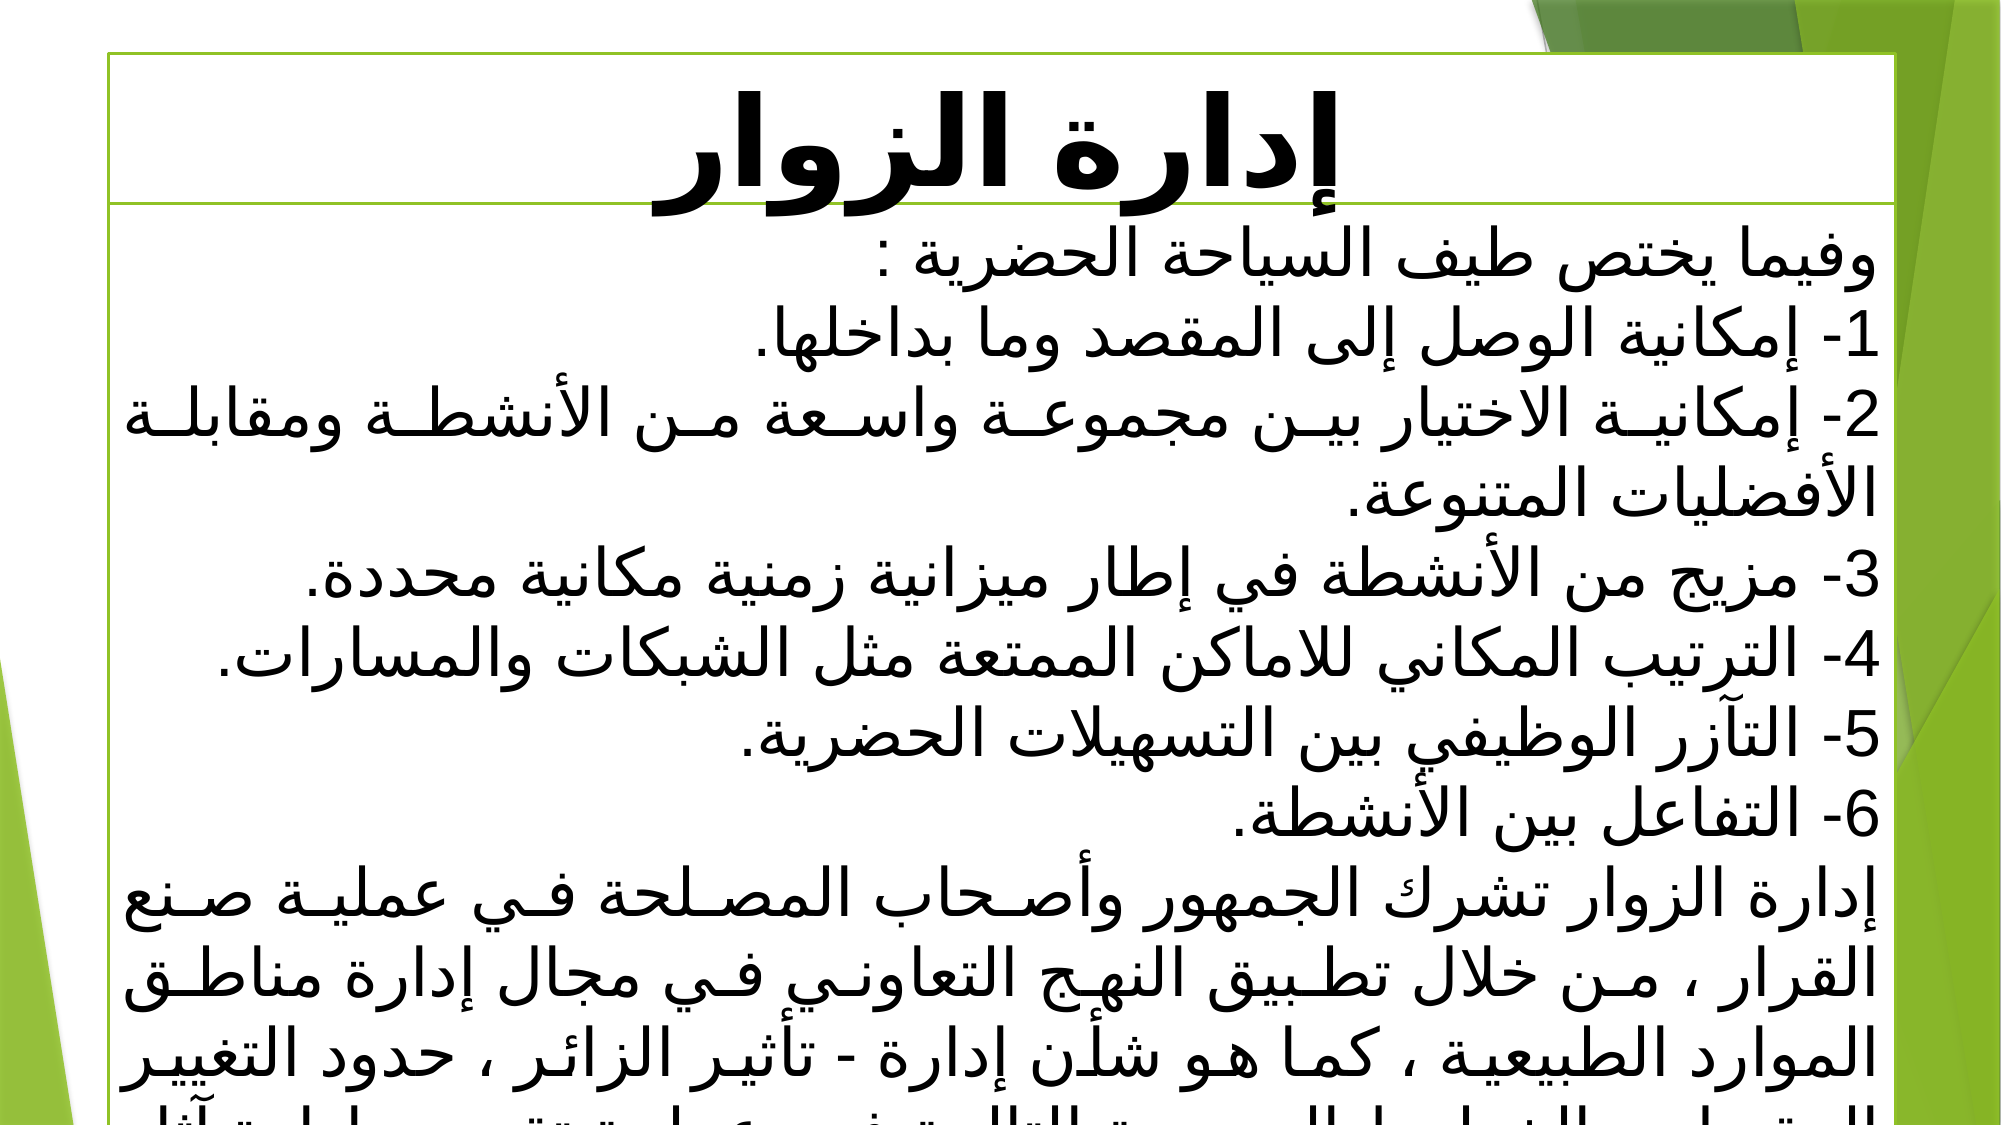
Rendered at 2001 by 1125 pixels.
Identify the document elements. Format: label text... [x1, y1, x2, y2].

title إدارة الزوار [107, 52, 1897, 205]
text_box وفيما يختص طيف السياحة الحضرية : 1- إمكانية الوصل إلى المقصد وما بداخلها. 2- إمكانية الاختيار بين مجموعة واسعة من الأنشطة ومقابلة الأفضليات المتنوعة. 3- مزيج من الأنشطة في إطار ميزانية زمنية مكانية محددة. 4- الترتيب المكاني للاماكن الممتعة مثل الشبكات والمسارات. 5- التآزر الوظيفي بين التسهيلات الحضرية. 6- التفاعل بين الأنشطة. إدارة الزوار تشرك الجمهور وأصحاب المصلحة في عملية صنع القرار ، من خلال تطبيق النهج التعاوني في مجال إدارة مناطق الموارد الطبيعية ، كما هو شأن إدارة - تأثير الزائر ، حدود التغيير المقبول – الخطوط العريضة التالية في عملية تقييم وإدارة آثار الزائر: [107, 205, 1897, 1125]
